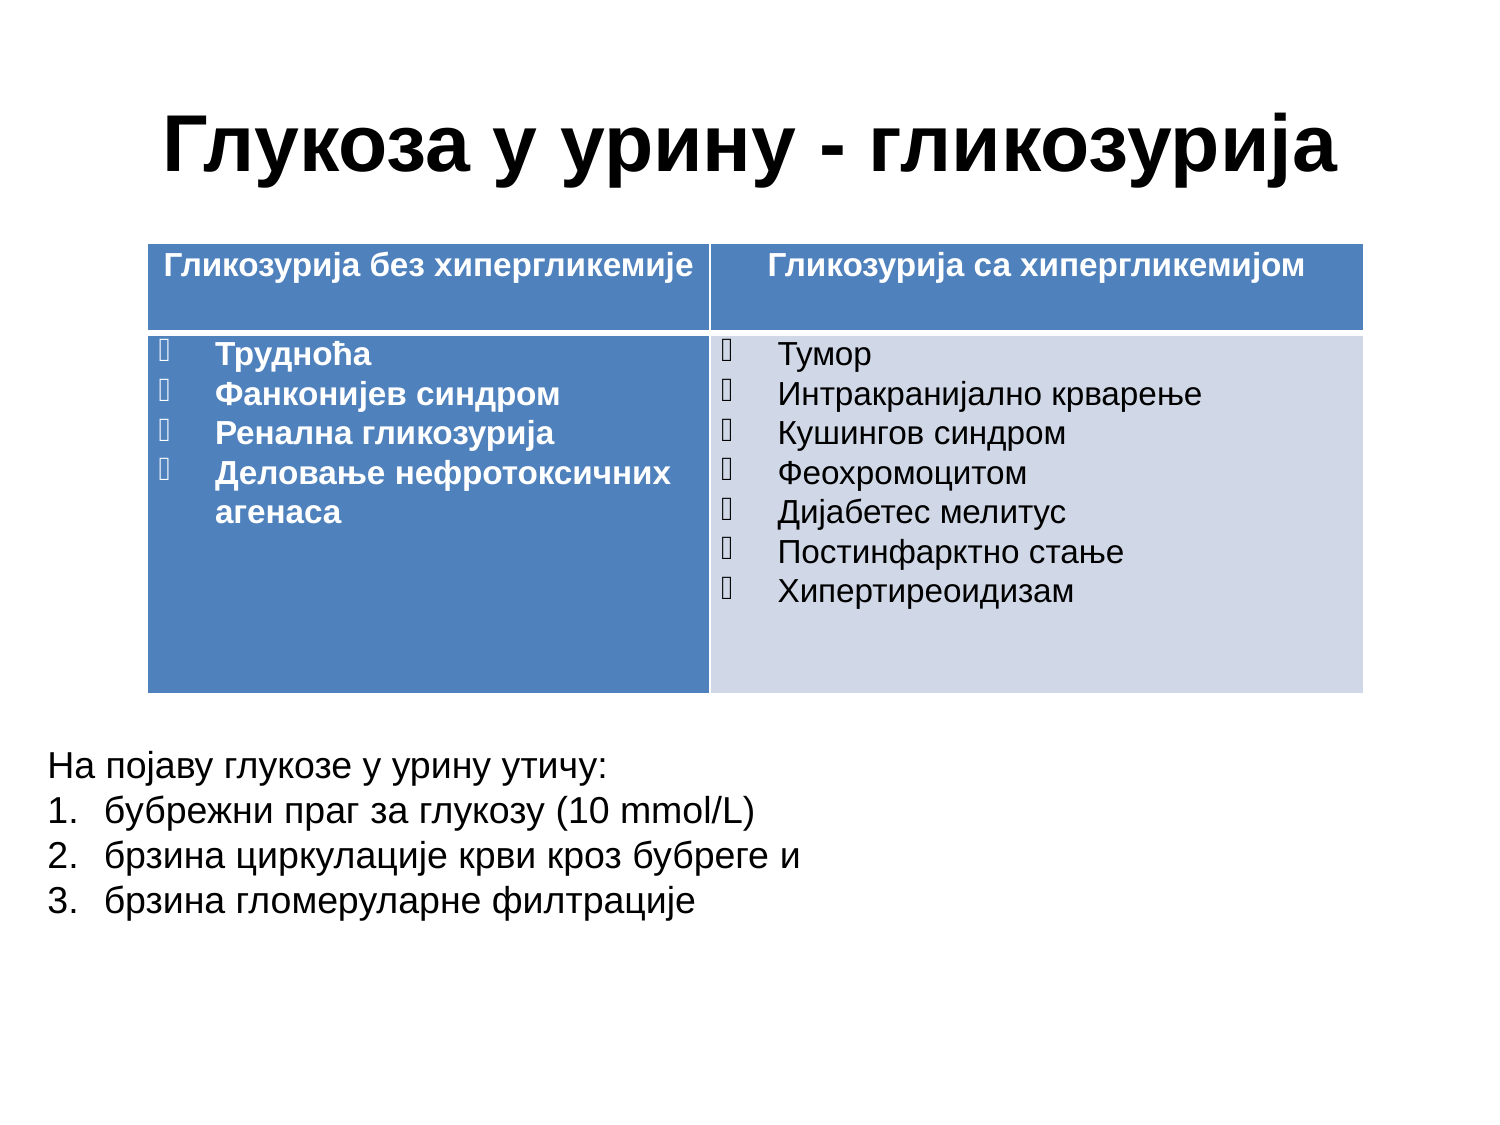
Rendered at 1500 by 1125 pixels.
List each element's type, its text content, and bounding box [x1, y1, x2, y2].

table_header Гликозурија са хипергликемијом [711, 244, 1363, 330]
table_cell Трудноћа Фанконијев синдром Ренална гликозурија Деловање нефротоксичних агенаса [148, 336, 709, 693]
text_box На појаву глукозе у урину утичу: бубрежни праг за глукозу (10 mmol/L) брзина циркулације крви кроз бубреге и брзина гломеруларне филтрације [32, 733, 827, 974]
title Глукоза у урину - гликозурија [75, 45, 1425, 233]
table_cell Тумор Интракранијално крварење Кушингов синдром Феохромоцитом Дијабетес мелитус Постинфарктно стање Хипертиреоидизам [711, 336, 1363, 693]
table_header Гликозурија без хипергликемије [148, 244, 709, 330]
